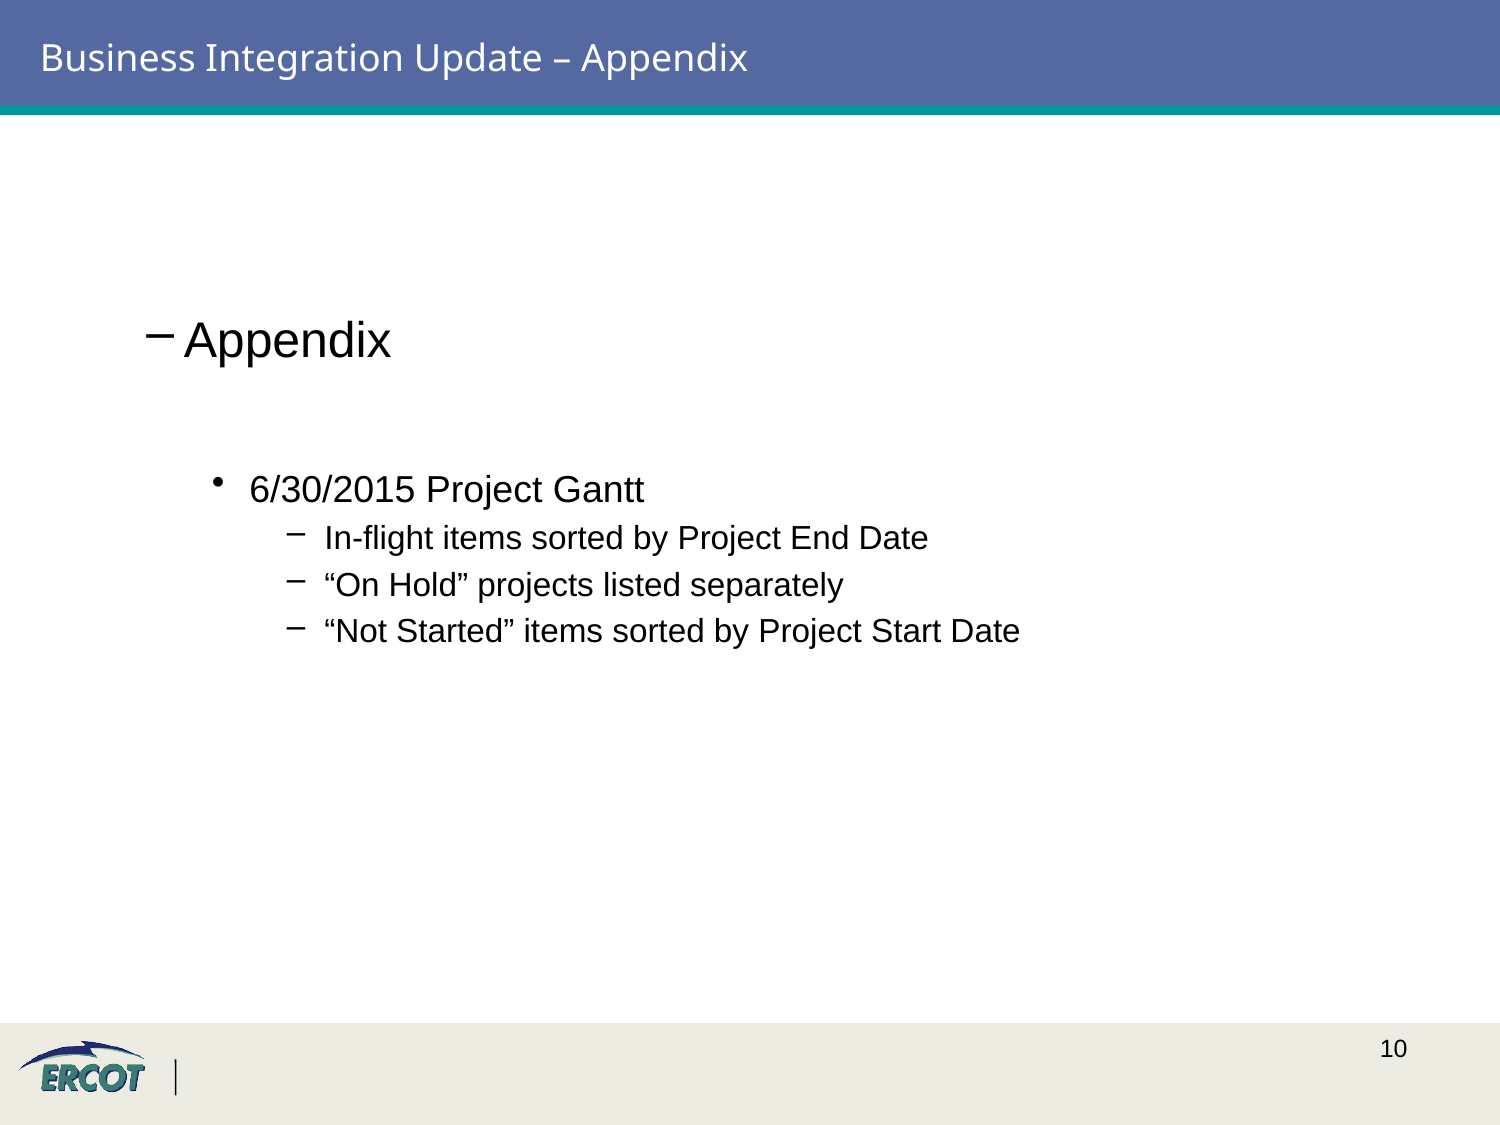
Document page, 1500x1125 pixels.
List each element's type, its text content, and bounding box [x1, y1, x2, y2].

list Appendix 6/30/2015 Project Gantt In-flight items sorted by Project End Date “On Hold” projects listed separately “Not Started” items sorted by Project Start Date [75, 299, 1425, 813]
title Business Integration Update – Appendix [24, 0, 1013, 113]
picture [10, 1031, 151, 1111]
